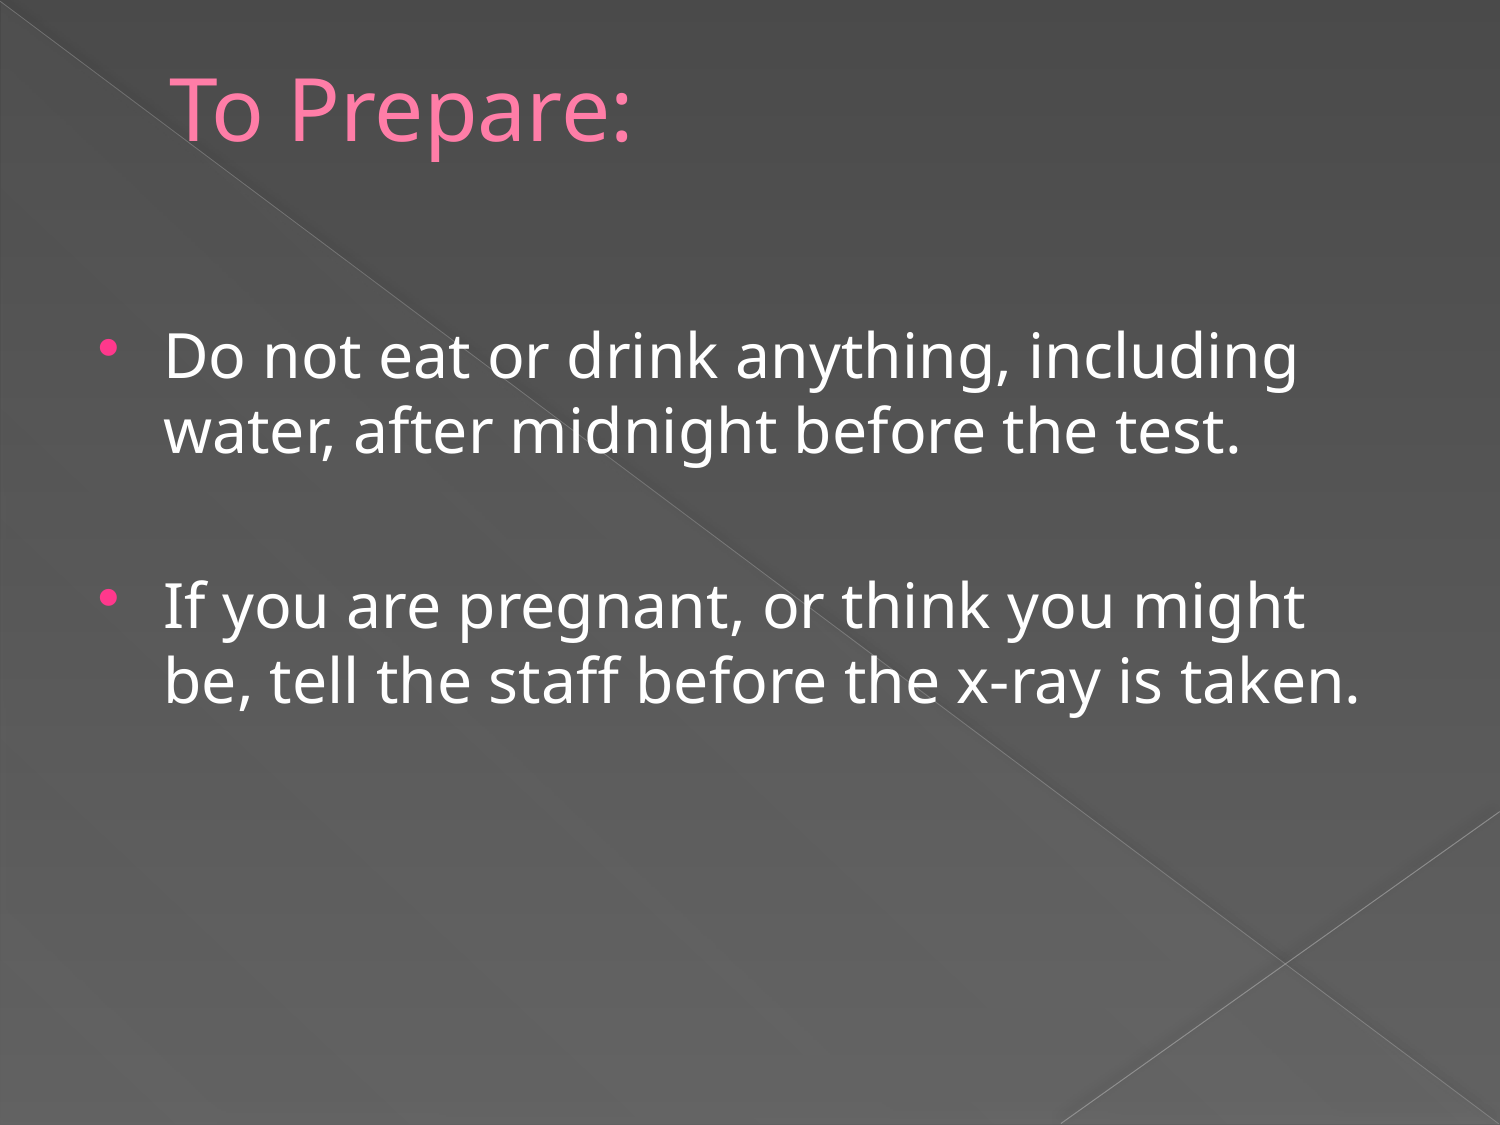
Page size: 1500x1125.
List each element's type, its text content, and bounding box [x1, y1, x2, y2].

list Do not eat or drink anything, including water, after midnight before the test. If you are pregnant, or think you might be, tell the staff before the x-ray is taken. [75, 308, 1425, 1059]
title To Prepare: [75, 43, 1425, 274]
